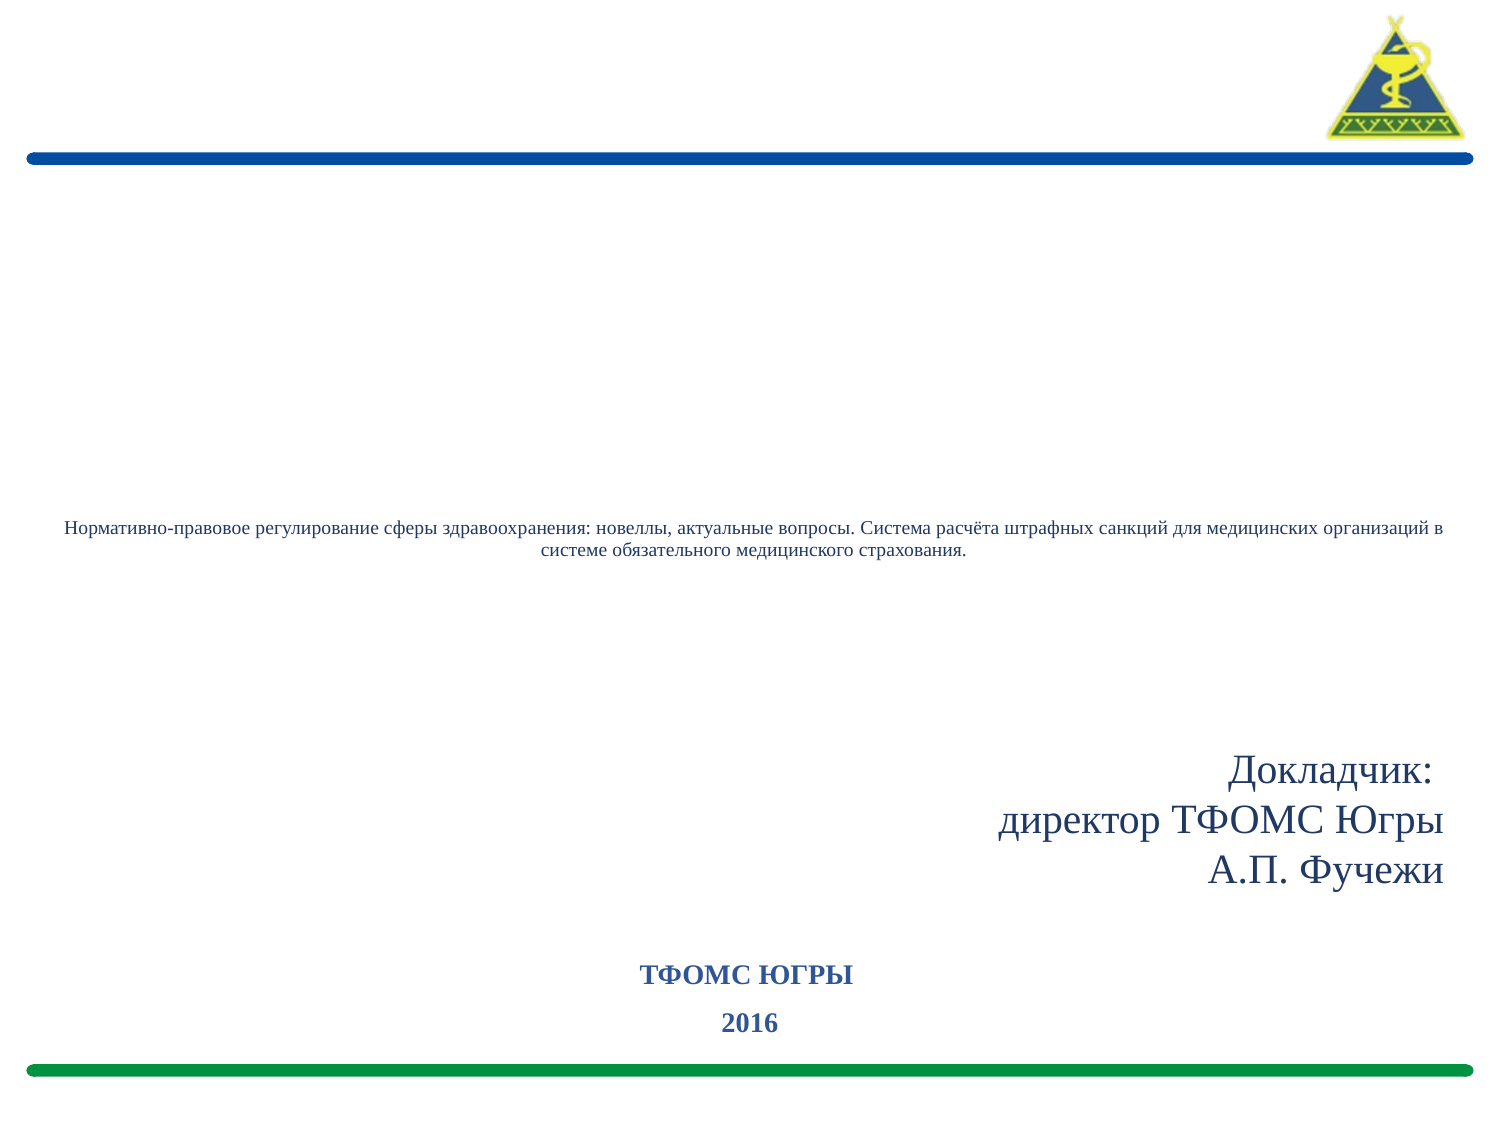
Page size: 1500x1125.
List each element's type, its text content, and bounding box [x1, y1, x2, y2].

text_box Докладчик: директор ТФОМС Югры А.П. Фучежи [901, 637, 1461, 996]
subtitle ТФОМС ЮГРЫ 2016 [187, 952, 1313, 1047]
title Нормативно-правовое регулирование сферы здравоохранения: новеллы, актуальные вопросы. Система расчёта штрафных санкций для медицинских организаций в системе обязательного медицинского страхования. [37, 306, 1471, 568]
picture [1323, 14, 1466, 143]
